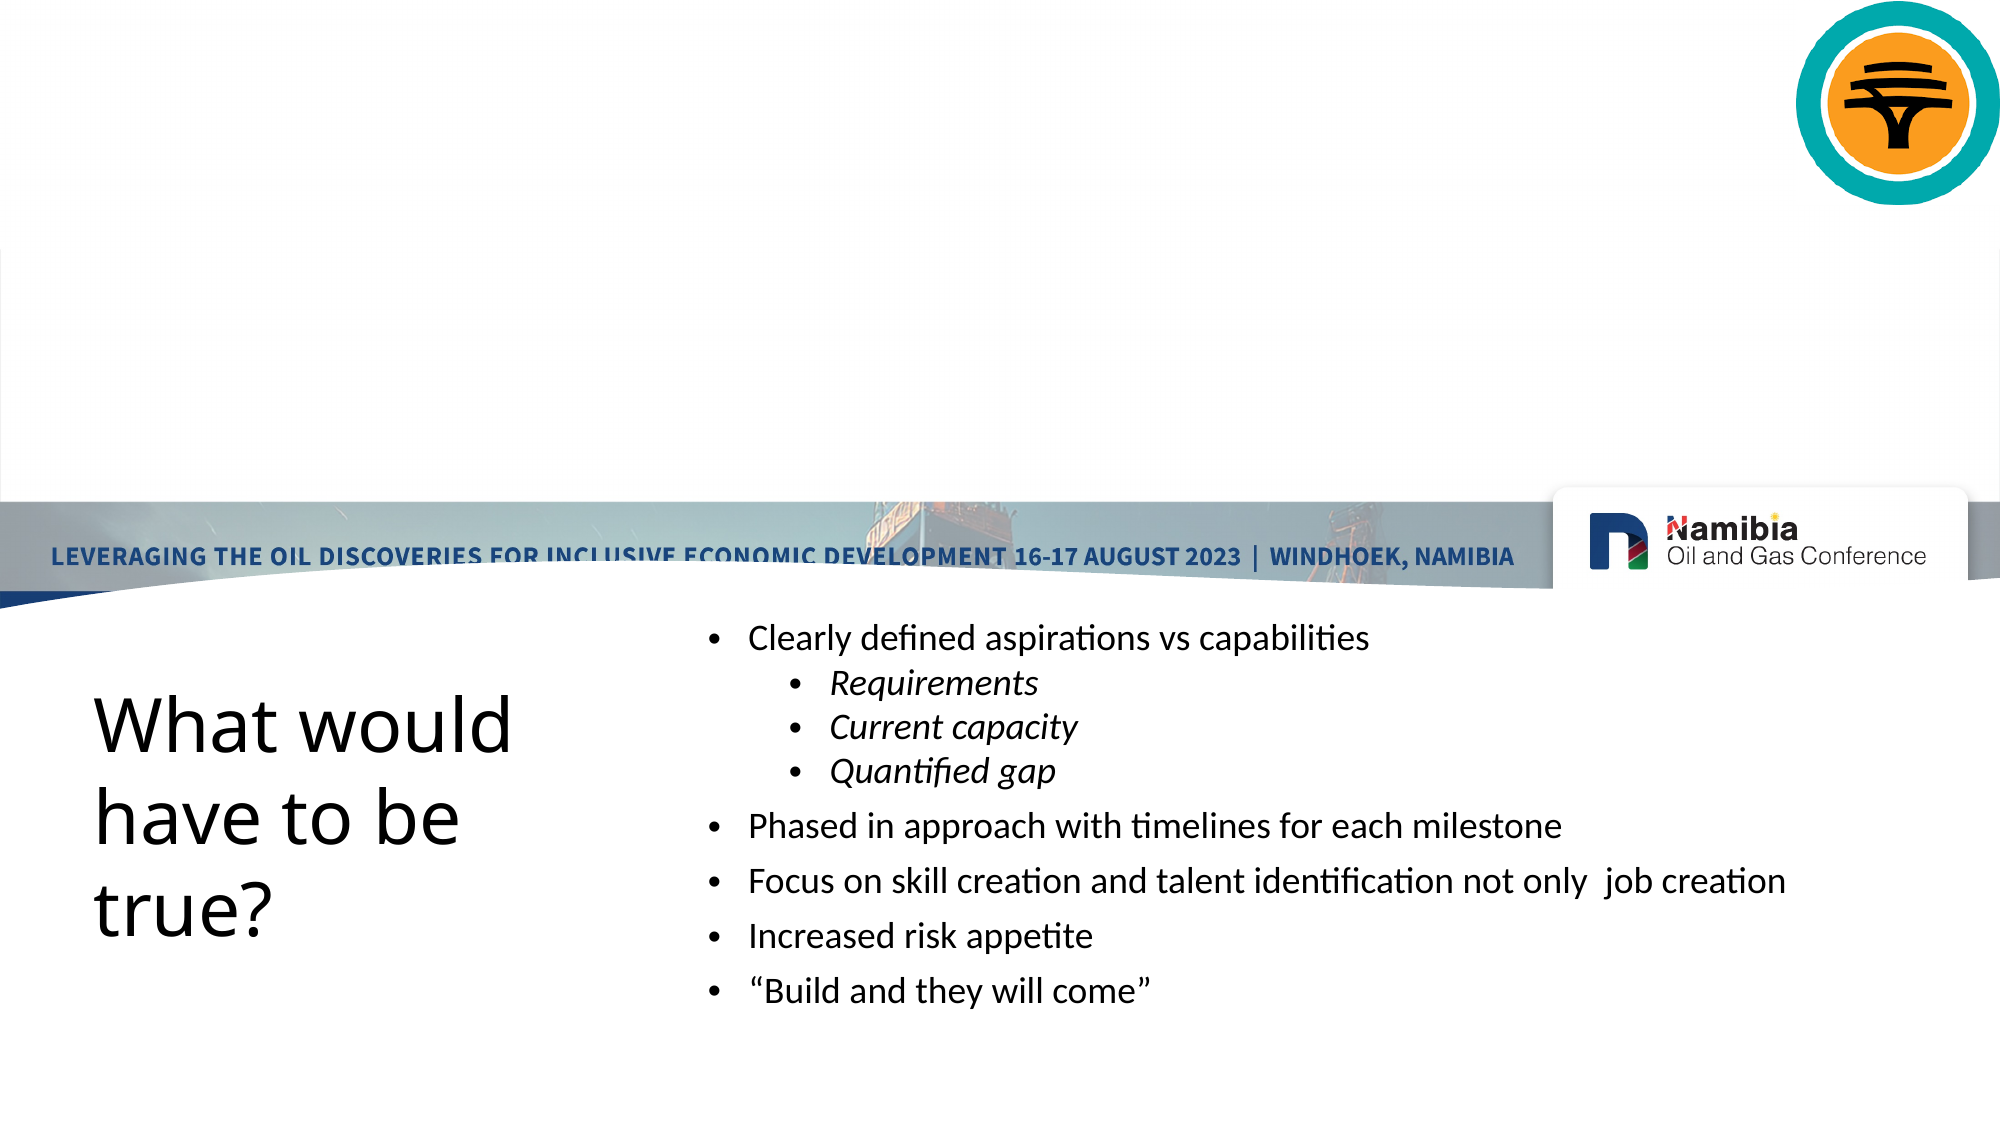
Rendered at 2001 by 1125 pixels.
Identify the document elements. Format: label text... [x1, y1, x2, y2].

list Clearly defined aspirations vs capabilities Requirements Current capacity Quantified gap Phased in approach with timelines for each milestone Focus on skill creation and talent identification not only job creation Increased risk appetite “Build and they will come” [692, 615, 1921, 1018]
picture [0, 0, 2000, 609]
title What would have to be true? [78, 615, 619, 1018]
